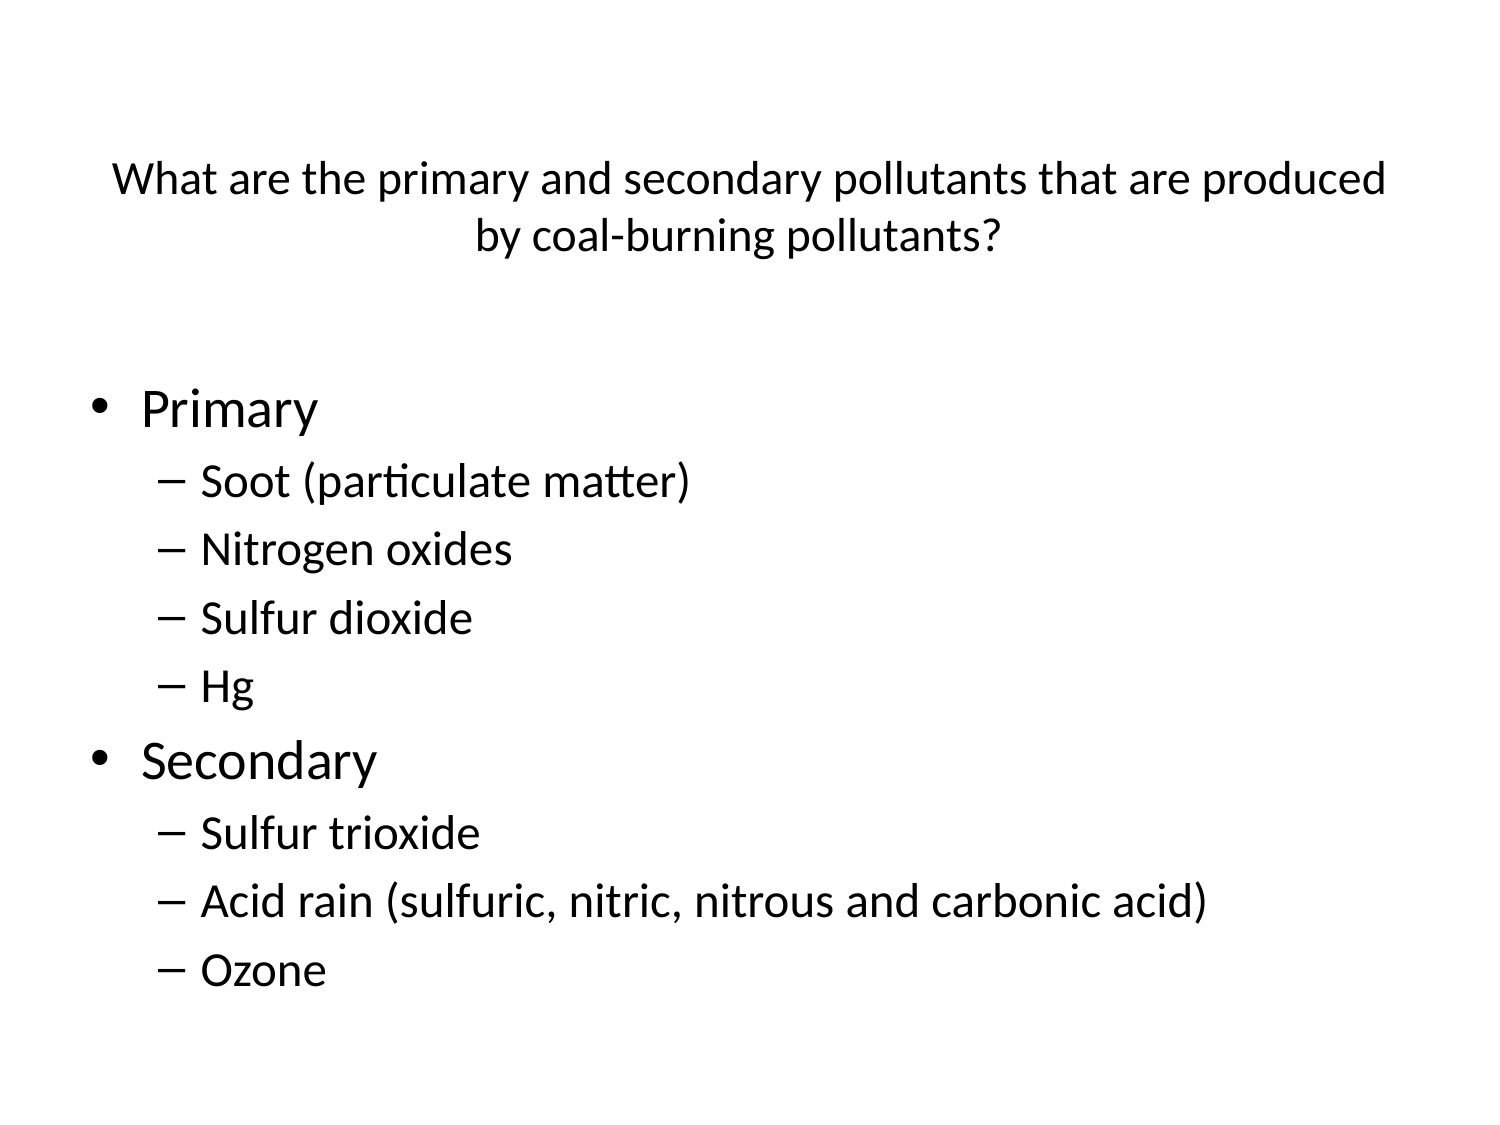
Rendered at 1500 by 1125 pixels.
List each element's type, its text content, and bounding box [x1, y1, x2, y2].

list Primary Soot (particulate matter) Nitrogen oxides Sulfur dioxide Hg Secondary Sulfur trioxide Acid rain (sulfuric, nitric, nitrous and carbonic acid) Ozone [75, 364, 1425, 1005]
title What are the primary and secondary pollutants that are produced by coal-burning pollutants? [75, 138, 1425, 327]
